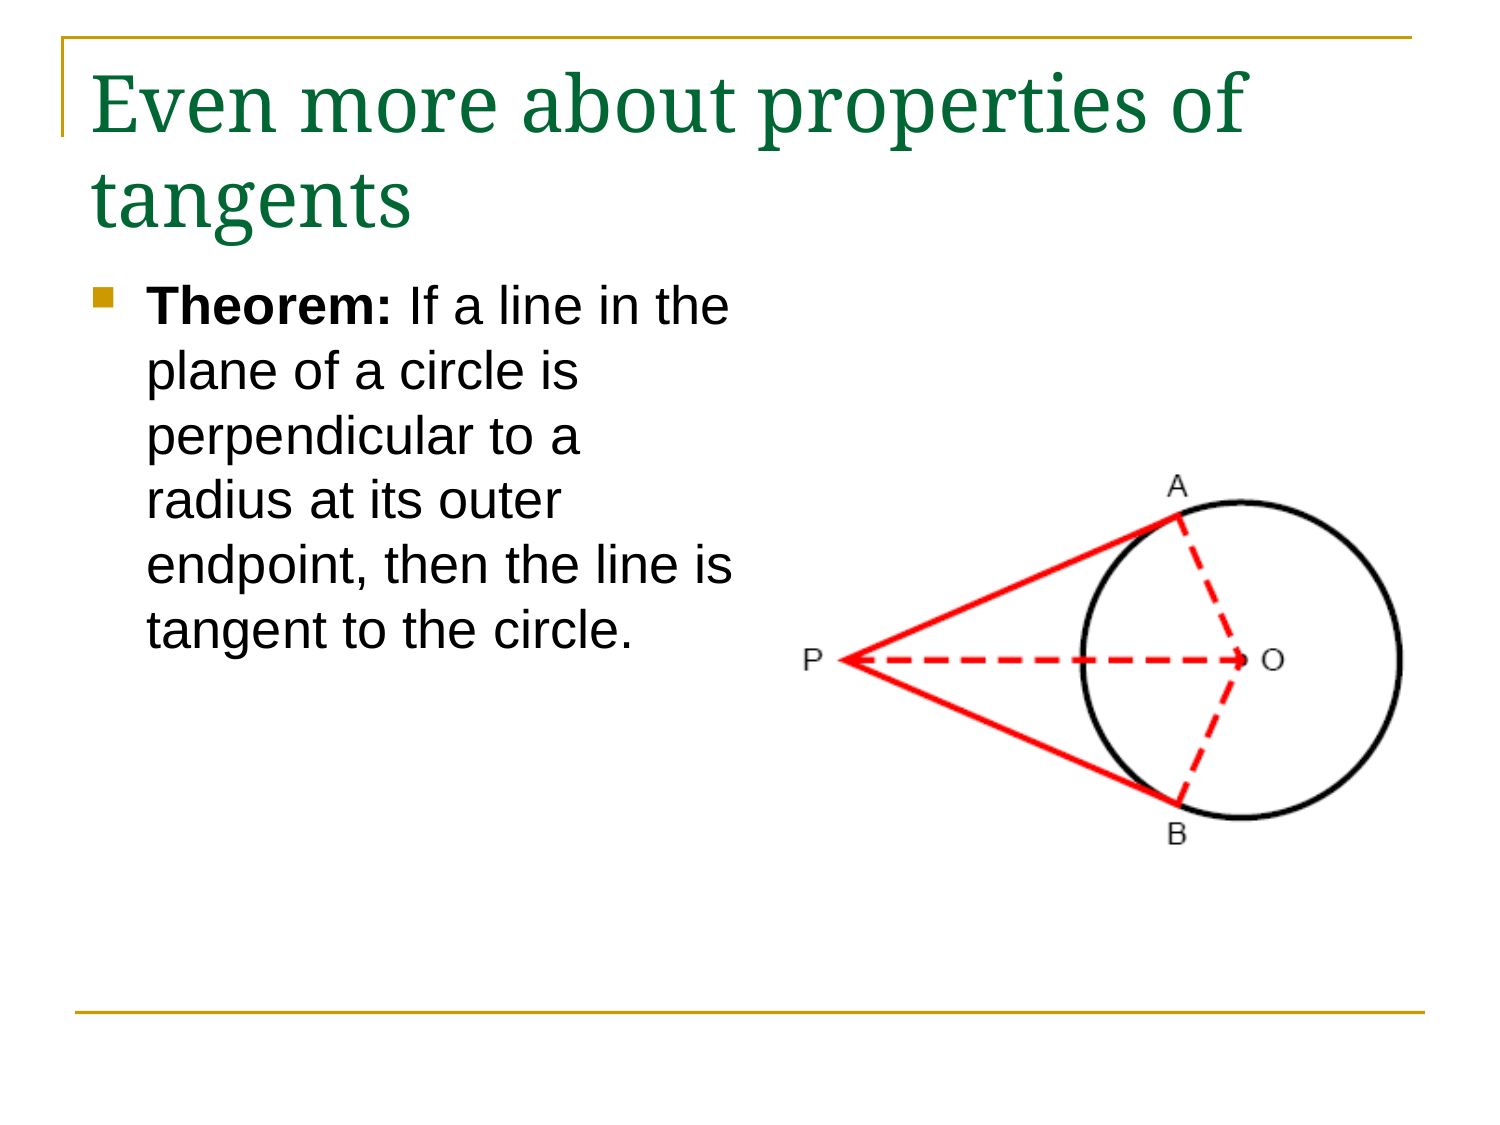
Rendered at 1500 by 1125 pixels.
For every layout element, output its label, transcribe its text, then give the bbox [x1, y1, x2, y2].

list Theorem: If a line in the plane of a circle is perpendicular to a radius at its outer endpoint, then the line is tangent to the circle. [74, 262, 751, 1051]
picture [774, 462, 1453, 867]
title Even more about properties of tangents [74, 45, 1426, 233]
